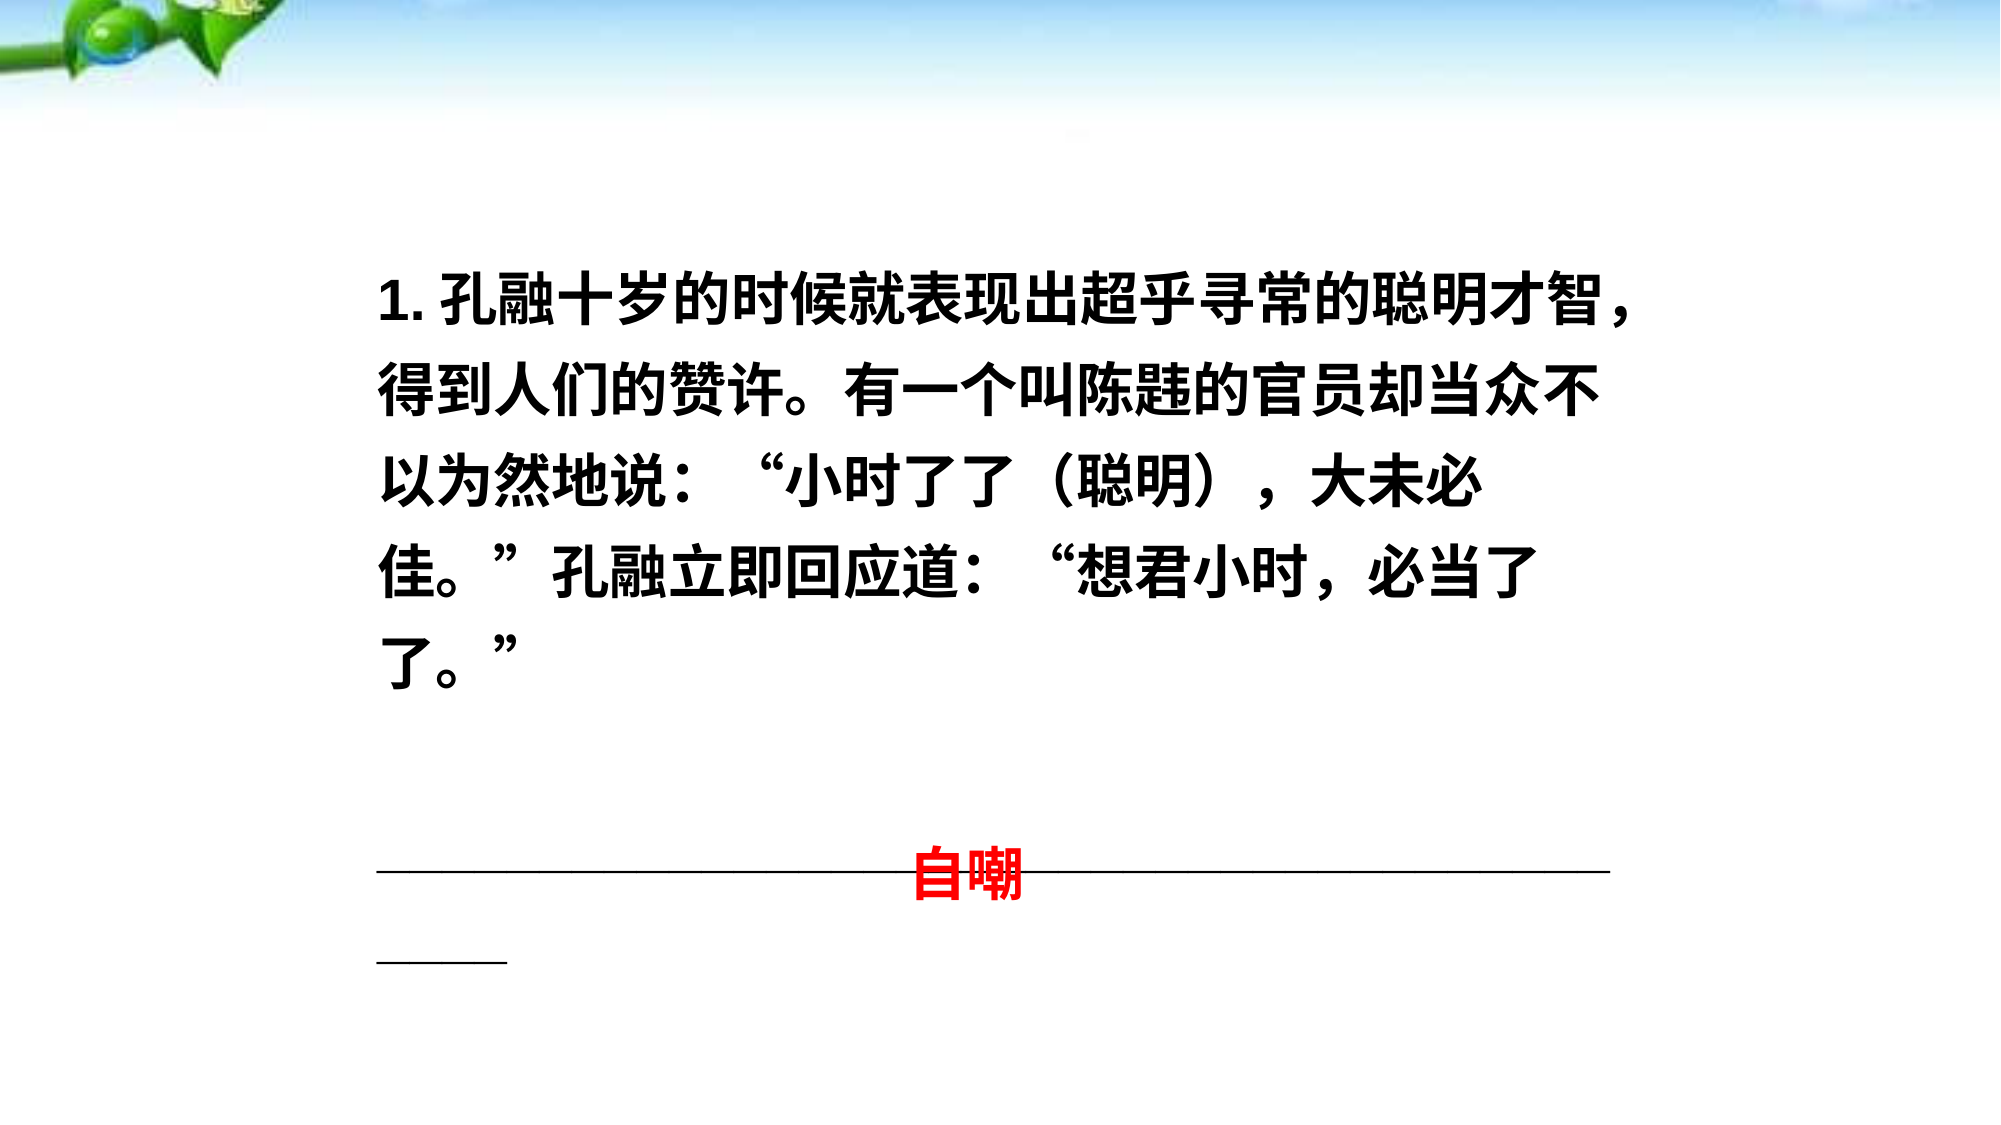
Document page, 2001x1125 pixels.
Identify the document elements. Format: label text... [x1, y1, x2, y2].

text_box 1.孔融十岁的时候就表现出超乎寻常的聪明才智，得到人们的赞许。有一个叫陈韪的官员却当众不以为然地说：“小时了了（聪明），大未必佳。”孔融立即回应道：“想君小时，必当了了。” __________________________________________ [362, 233, 1638, 977]
picture [0, 0, 2001, 1125]
text_box 自嘲 [893, 830, 1201, 915]
